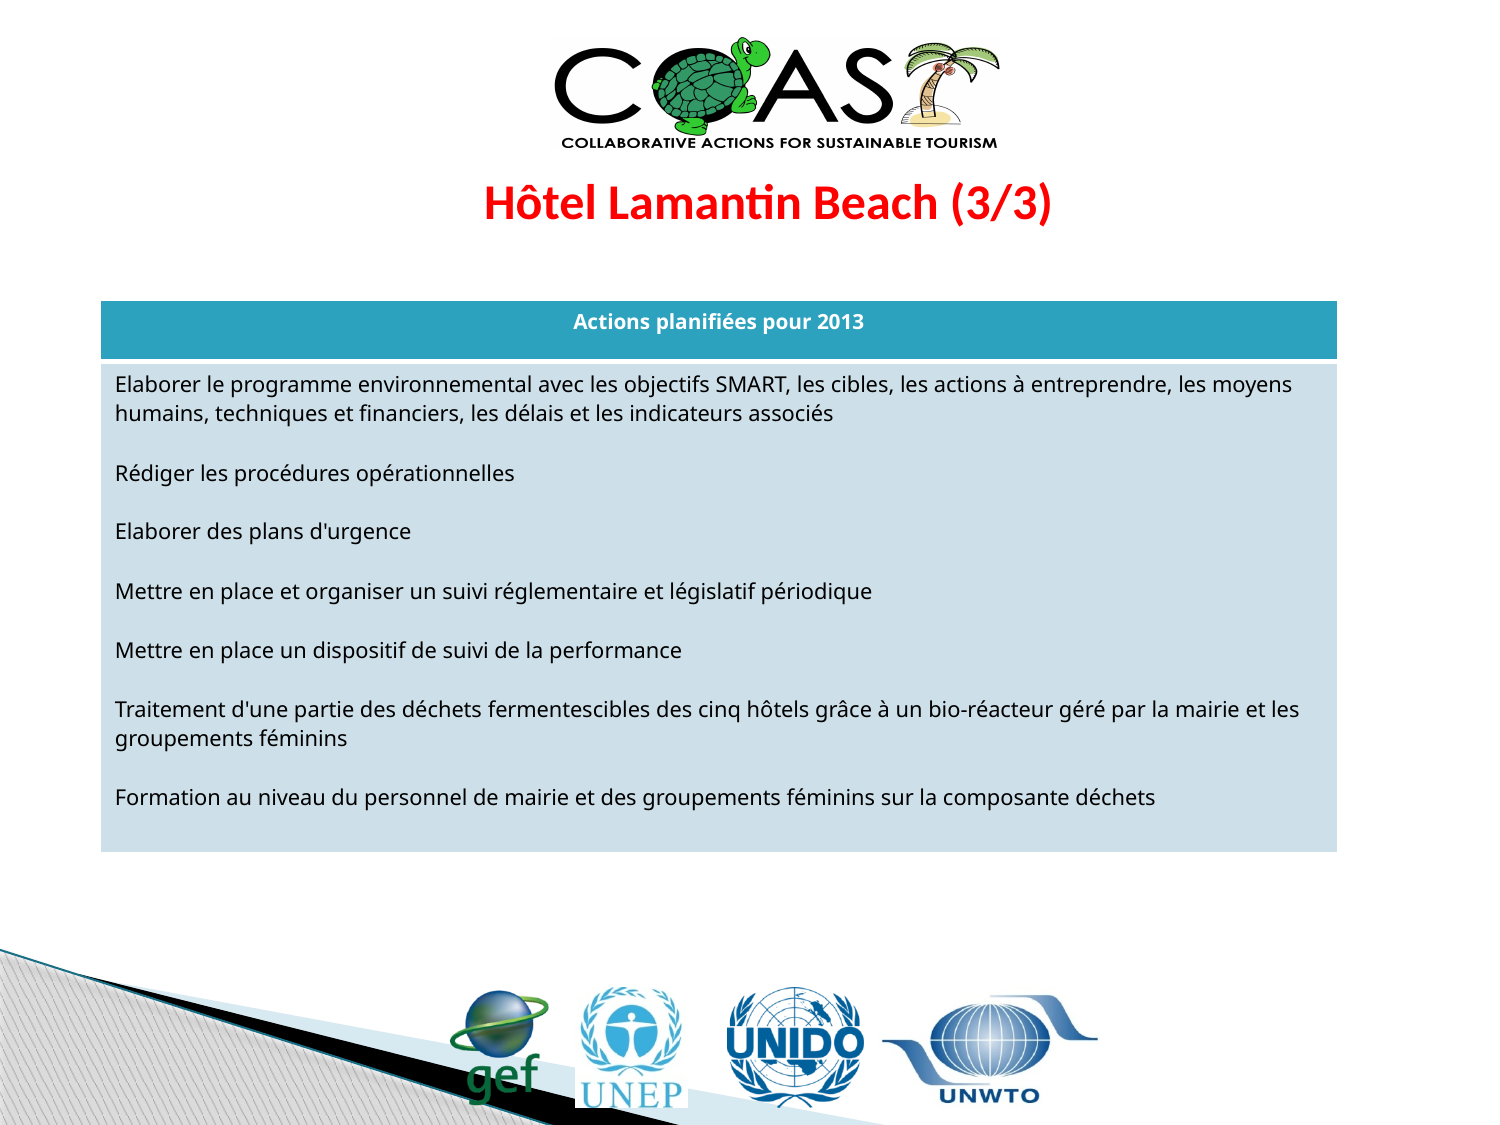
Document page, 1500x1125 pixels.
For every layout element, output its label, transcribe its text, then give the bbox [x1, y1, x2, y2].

picture [727, 987, 864, 1108]
text_box Hôtel Lamantin Beach (3/3) [87, 162, 1450, 238]
picture [877, 987, 1100, 1108]
table_header Actions planifiées pour 2013 [101, 301, 1337, 359]
picture [447, 987, 551, 1108]
picture [575, 987, 688, 1108]
table_cell Elaborer le programme environnemental avec les objectifs SMART, les cibles, les actions à entreprendre, les moyens humains, techniques et financiers, les délais et les indicateurs associés Rédiger les procédures opérationnelles Elaborer des plans d'urgence Mettre en place et organiser un suivi réglementaire et législatif périodique Mettre en place un dispositif de suivi de la performance Traitement d'une partie des déchets fermentescibles des cinq hôtels grâce à un bio-réacteur géré par la mairie et les groupements féminins Formation au niveau du personnel de mairie et des groupements féminins sur la composante déchets [101, 364, 1337, 852]
picture [549, 37, 1000, 148]
